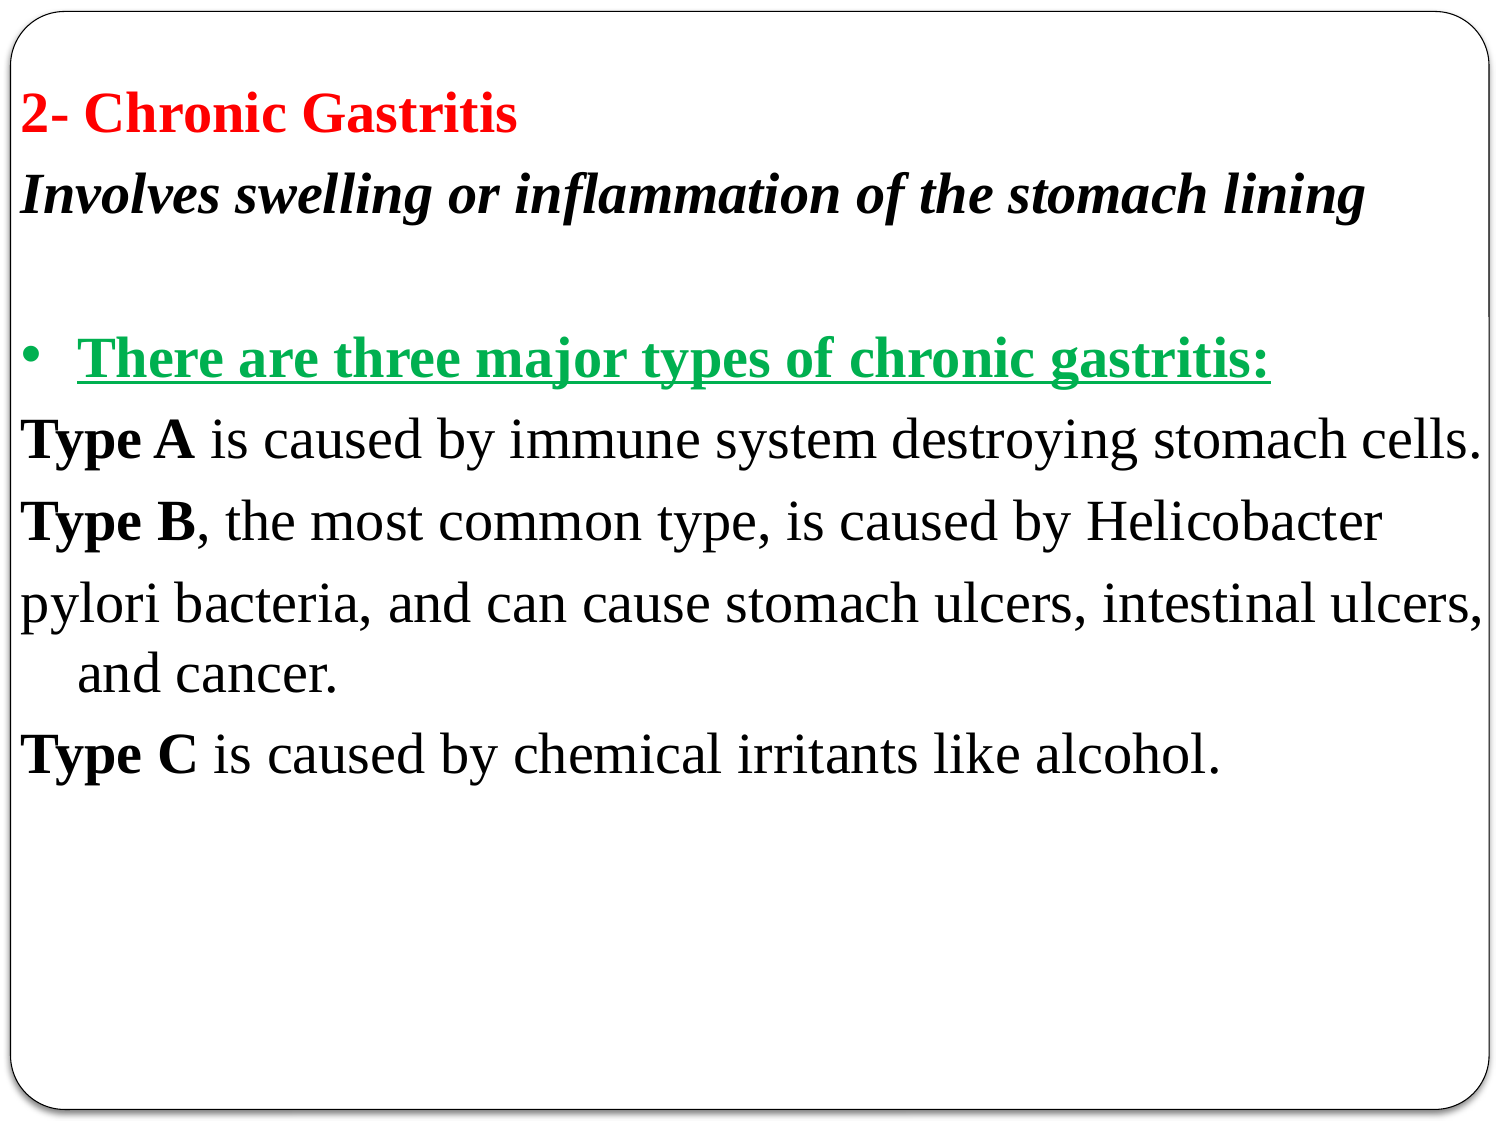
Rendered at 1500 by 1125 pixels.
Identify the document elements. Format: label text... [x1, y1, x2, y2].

text_box 2- Chronic Gastritis Involves swelling or inflammation of the stomach lining There are three major types of chronic gastritis: Type A is caused by immune system destroying stomach cells. Type B, the most common type, is caused by Helicobacter pylori bacteria, and can cause stomach ulcers, intestinal ulcers, and cancer. Type C is caused by chemical irritants like alcohol. [6, 66, 1500, 875]
